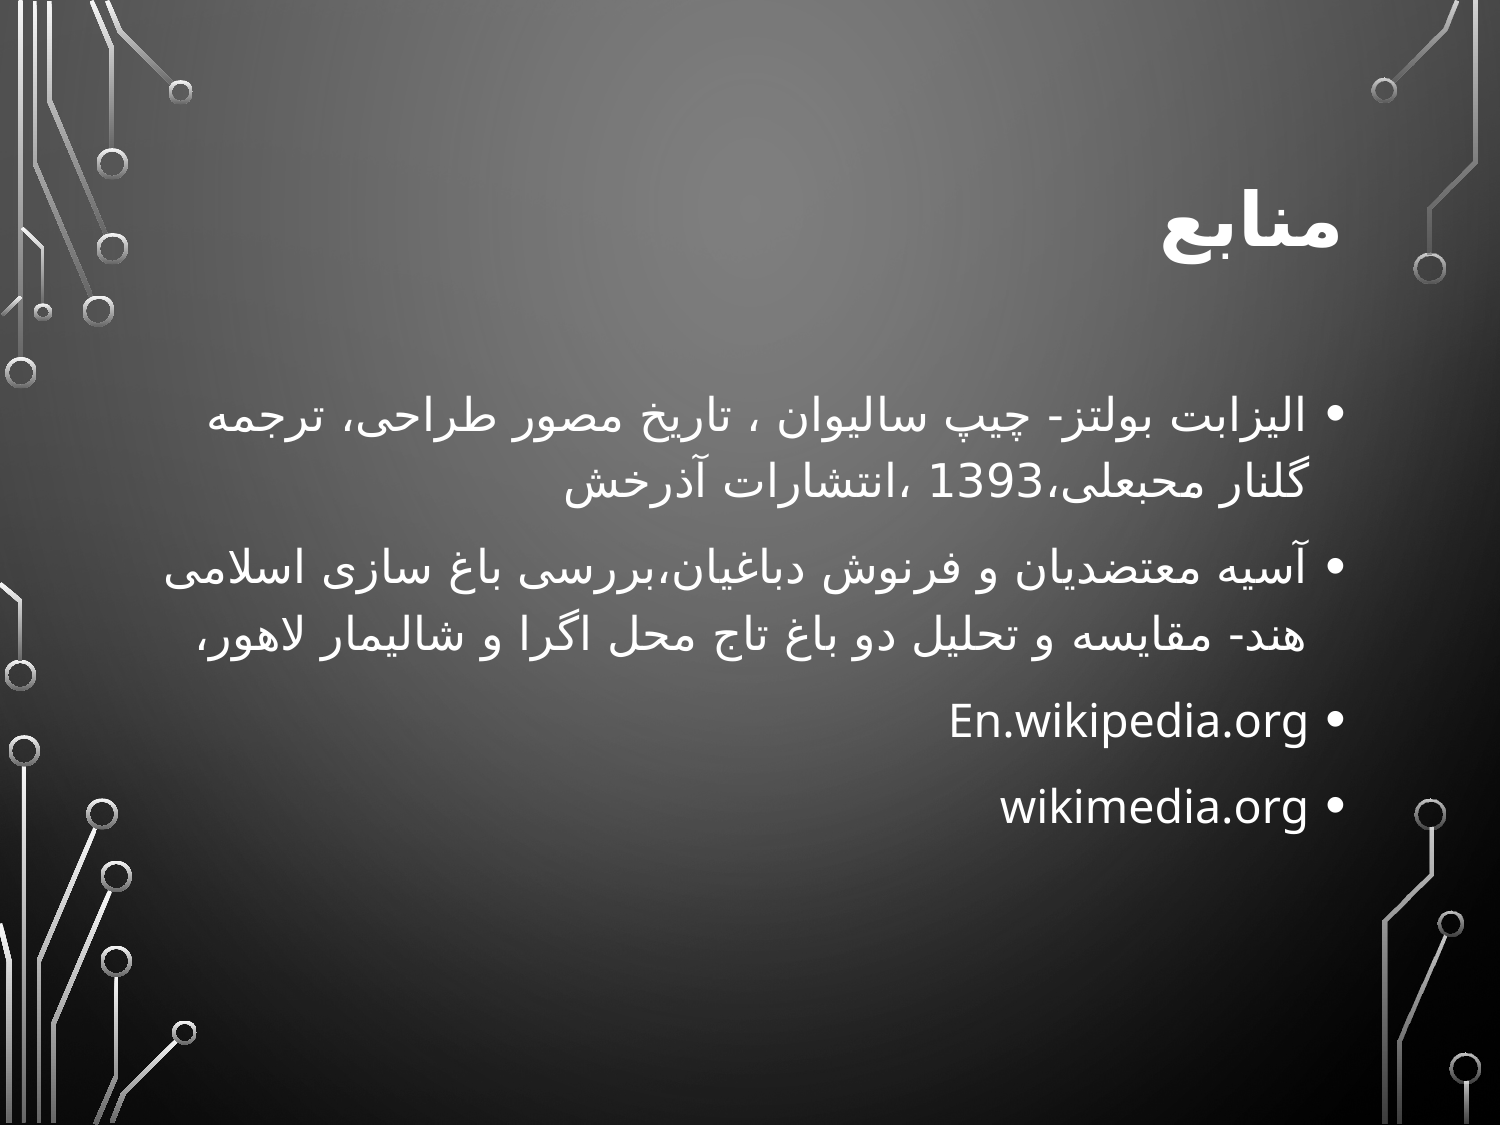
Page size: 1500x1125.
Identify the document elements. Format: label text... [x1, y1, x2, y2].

list الیزابت بولتز- چیپ سالیوان ، تاریخ مصور طراحی، ترجمه گلنار محبعلی،1393 ،انتشارات آذرخش آسیه معتضدیان و فرنوش دباغیان،بررسی باغ سازی اسلامی هند- مقایسه و تحلیل دو باغ تاج محل اگرا و شالیمار لاهور، En.wikipedia.org wikimedia.org [140, 290, 1360, 872]
title منابع [140, 101, 1360, 290]
